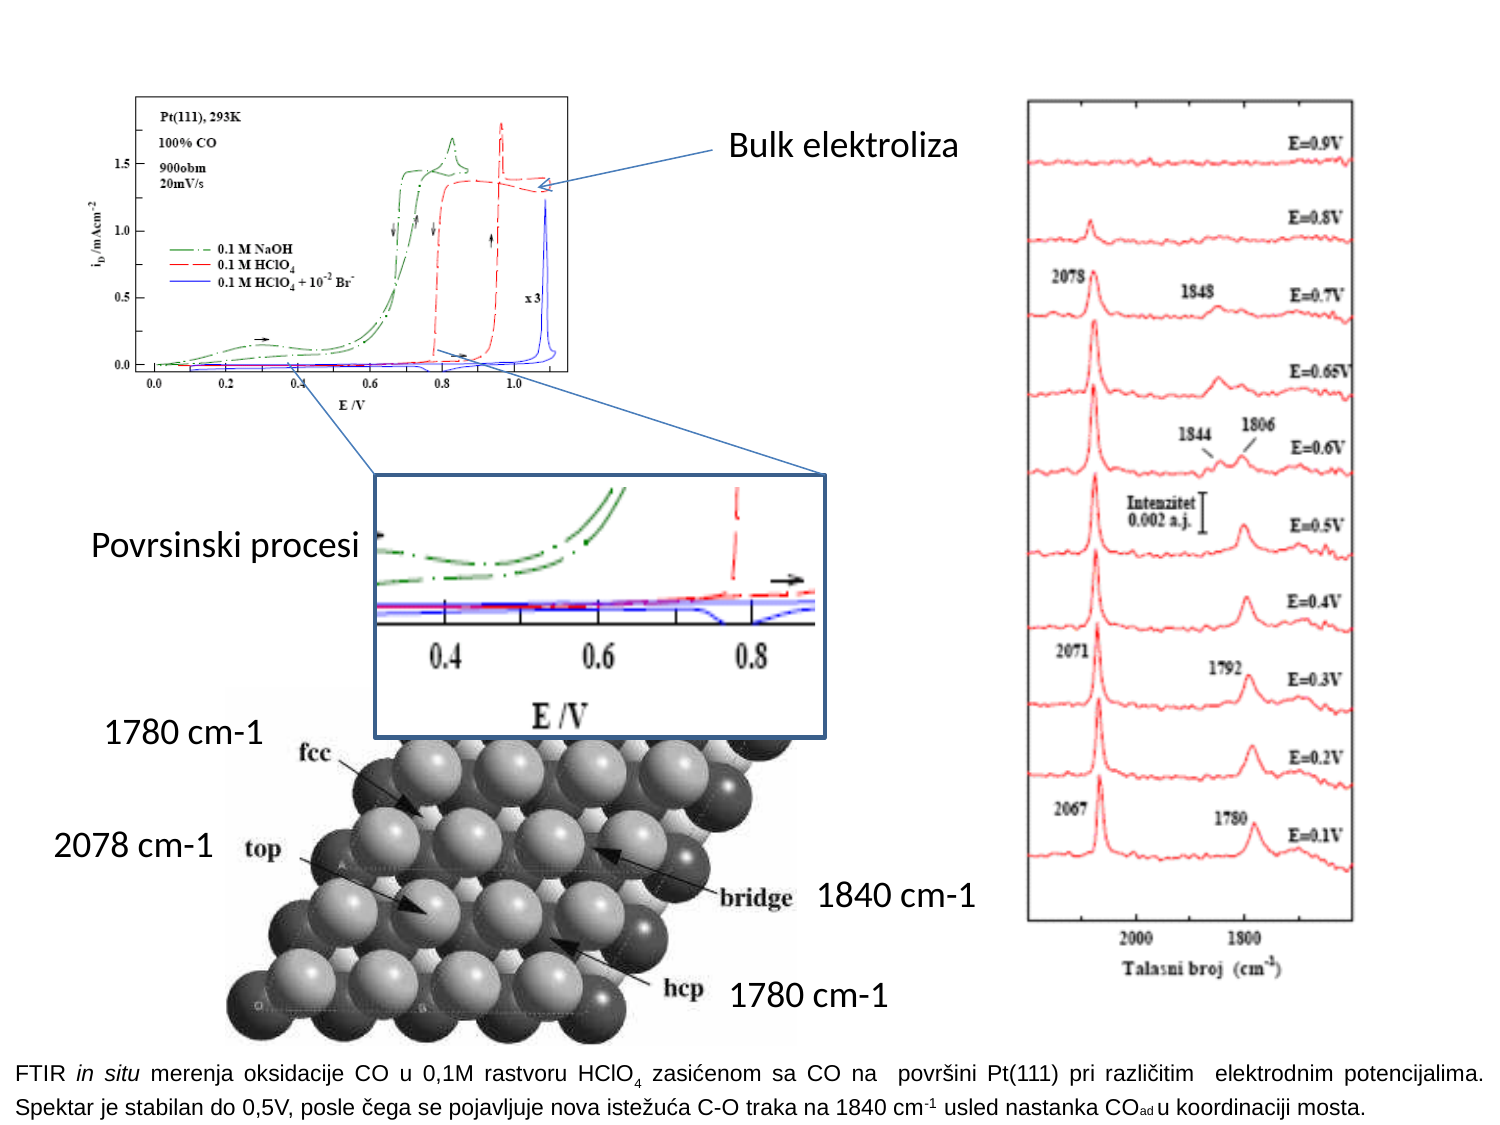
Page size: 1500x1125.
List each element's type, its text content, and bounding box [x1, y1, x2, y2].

text_box 1780 cm-1 [88, 699, 219, 760]
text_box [537, 149, 713, 188]
text_box 1840 cm-1 [801, 862, 992, 923]
text_box [817, 482, 827, 740]
text_box FTIR in situ merenja oksidacije CO u 0,1M rastvoru HClO4 zasićenom sa CO na površini Pt(111) pri različitim elektrodnim potencijalima. Spektar je stabilan do 0,5V, posle čega se pojavljuje nova istežuća C-O traka na 1840 cm-1 usled nastanka COad u koordinaciji mosta. [0, 1051, 1500, 1125]
text_box 1780 cm-1 [801, 962, 905, 1023]
text_box 2078 cm-1 [38, 812, 219, 873]
picture [224, 487, 816, 1046]
text_box Povrsinski procesi [76, 512, 369, 573]
picture [62, 87, 585, 413]
picture [1012, 74, 1376, 985]
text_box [274, 374, 388, 463]
text_box Bulk elektroliza [713, 112, 975, 173]
text_box [373, 473, 436, 486]
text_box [437, 349, 826, 476]
